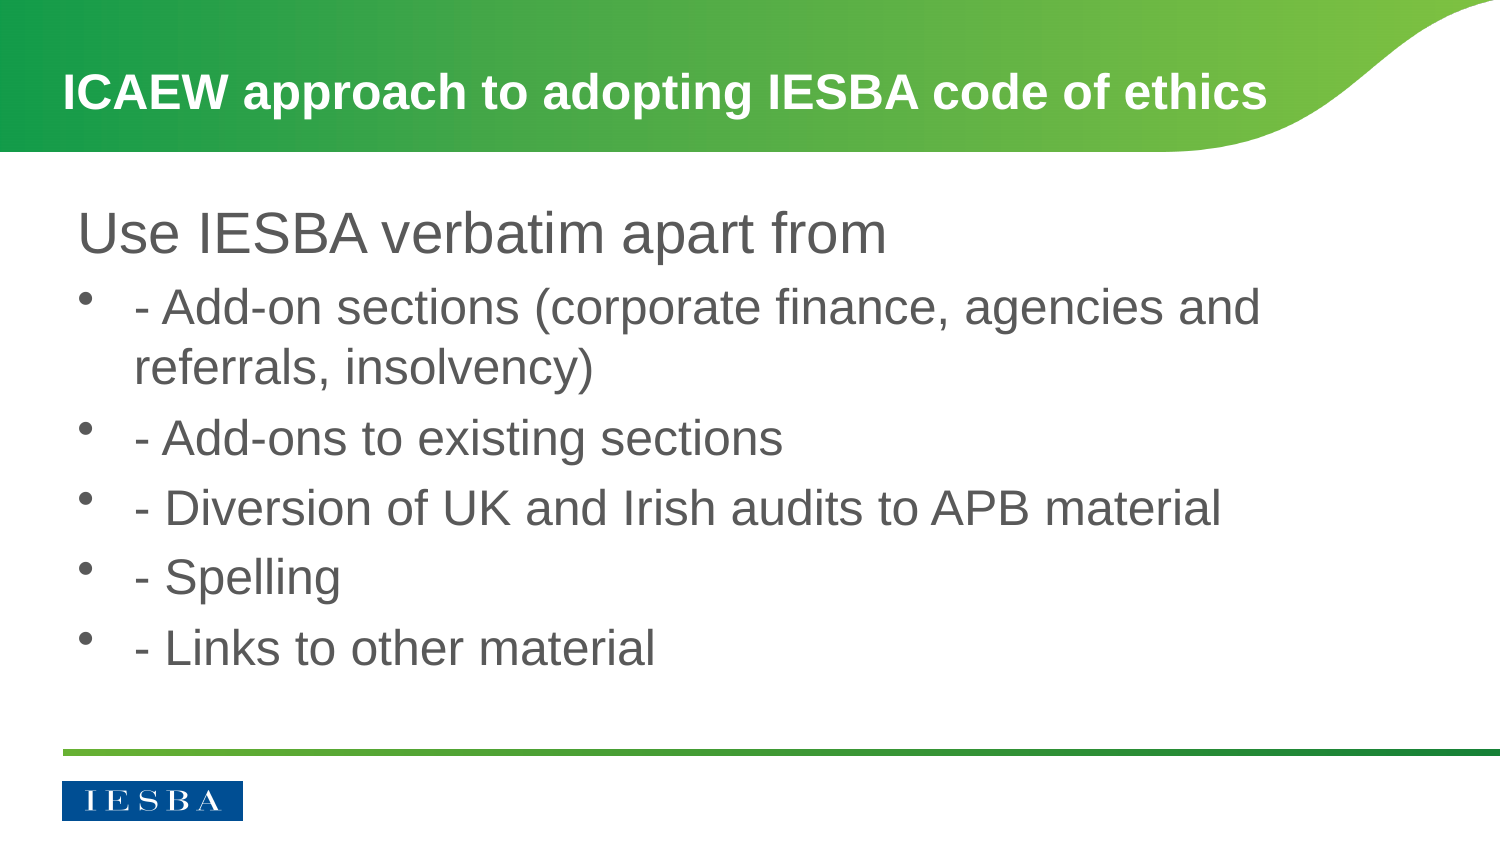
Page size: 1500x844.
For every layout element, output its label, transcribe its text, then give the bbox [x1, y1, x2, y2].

picture [0, 0, 1497, 152]
title ICAEW approach to adopting IESBA code of ethics [62, 56, 1300, 122]
list Use IESBA verbatim apart from - Add-on sections (corporate finance, agencies and referrals, insolvency) - Add-ons to existing sections - Diversion of UK and Irish audits to APB material - Spelling - Links to other material [62, 187, 1450, 694]
picture [62, 781, 243, 821]
